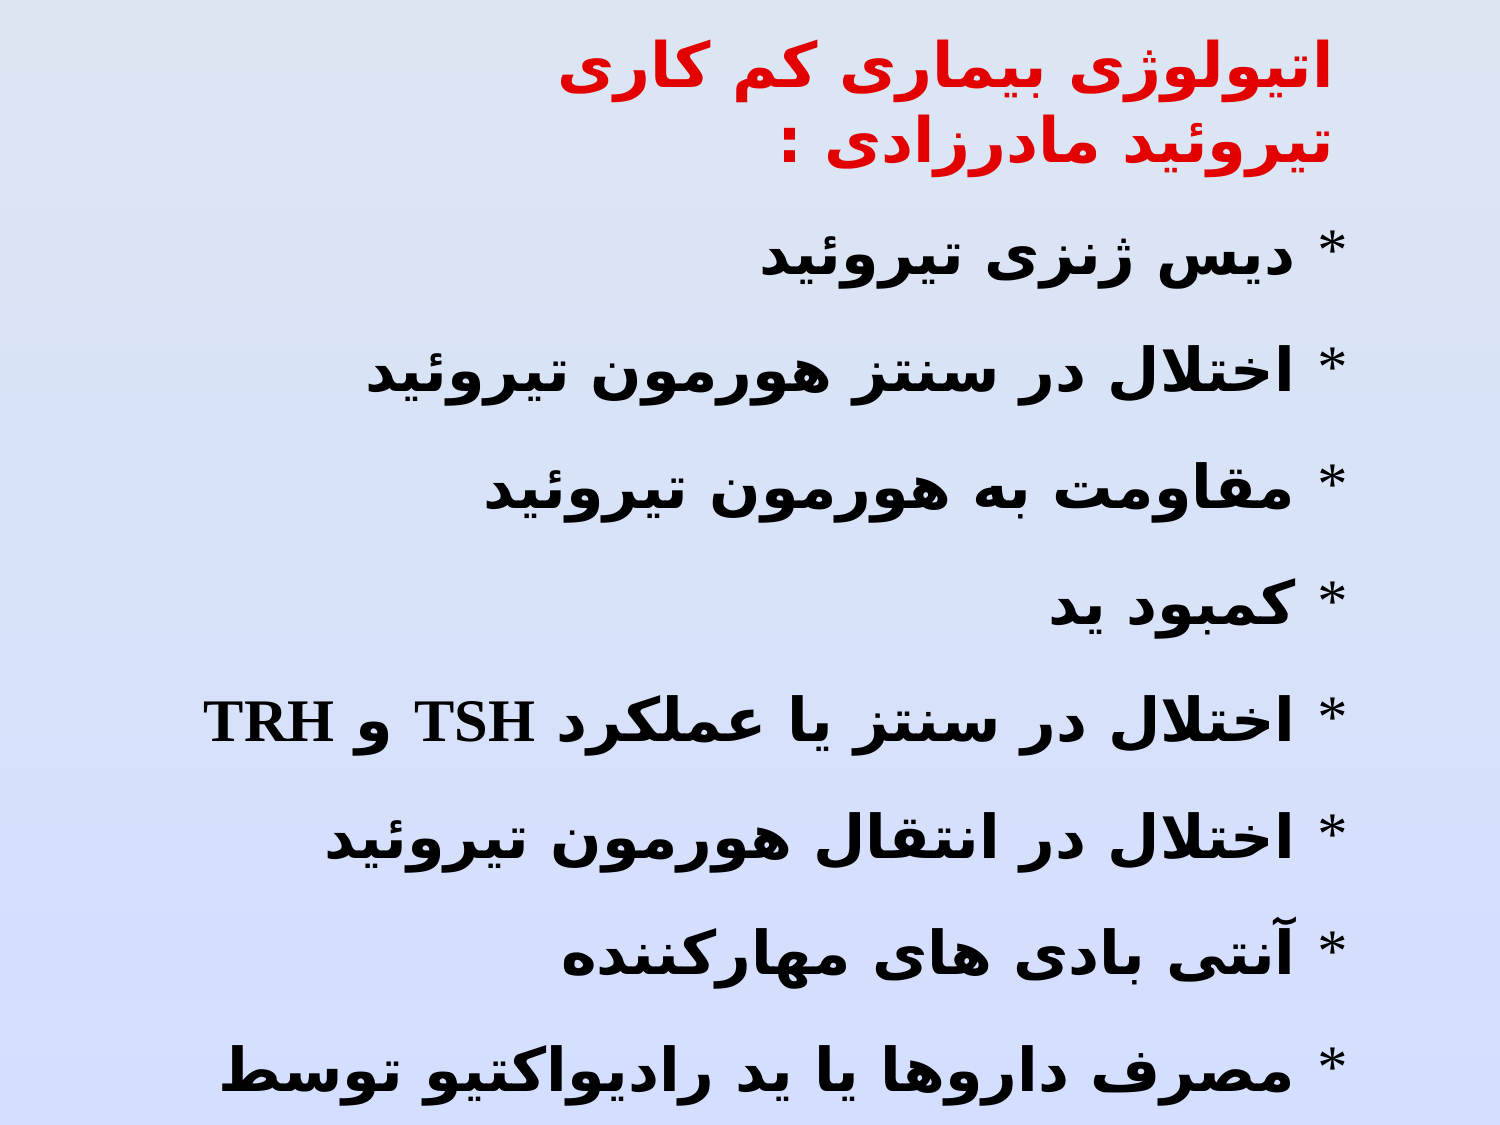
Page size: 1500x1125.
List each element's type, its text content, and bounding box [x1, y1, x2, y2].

title اتیولوژی بیماری کم کاری تیروئید مادرزادی : [312, 24, 1350, 162]
subtitle دیس ژنزی تیروئید اختلال در سنتز هورمون تیروئید مقاومت به هورمون تیروئید کمبود ید اختلال در سنتز یا عملکرد TSH و TRH اختلال در انتقال هورمون تیروئید آنتی بادی های مهارکننده مصرف داروها یا ید رادیواکتیو توسط مادر [112, 162, 1363, 1125]
